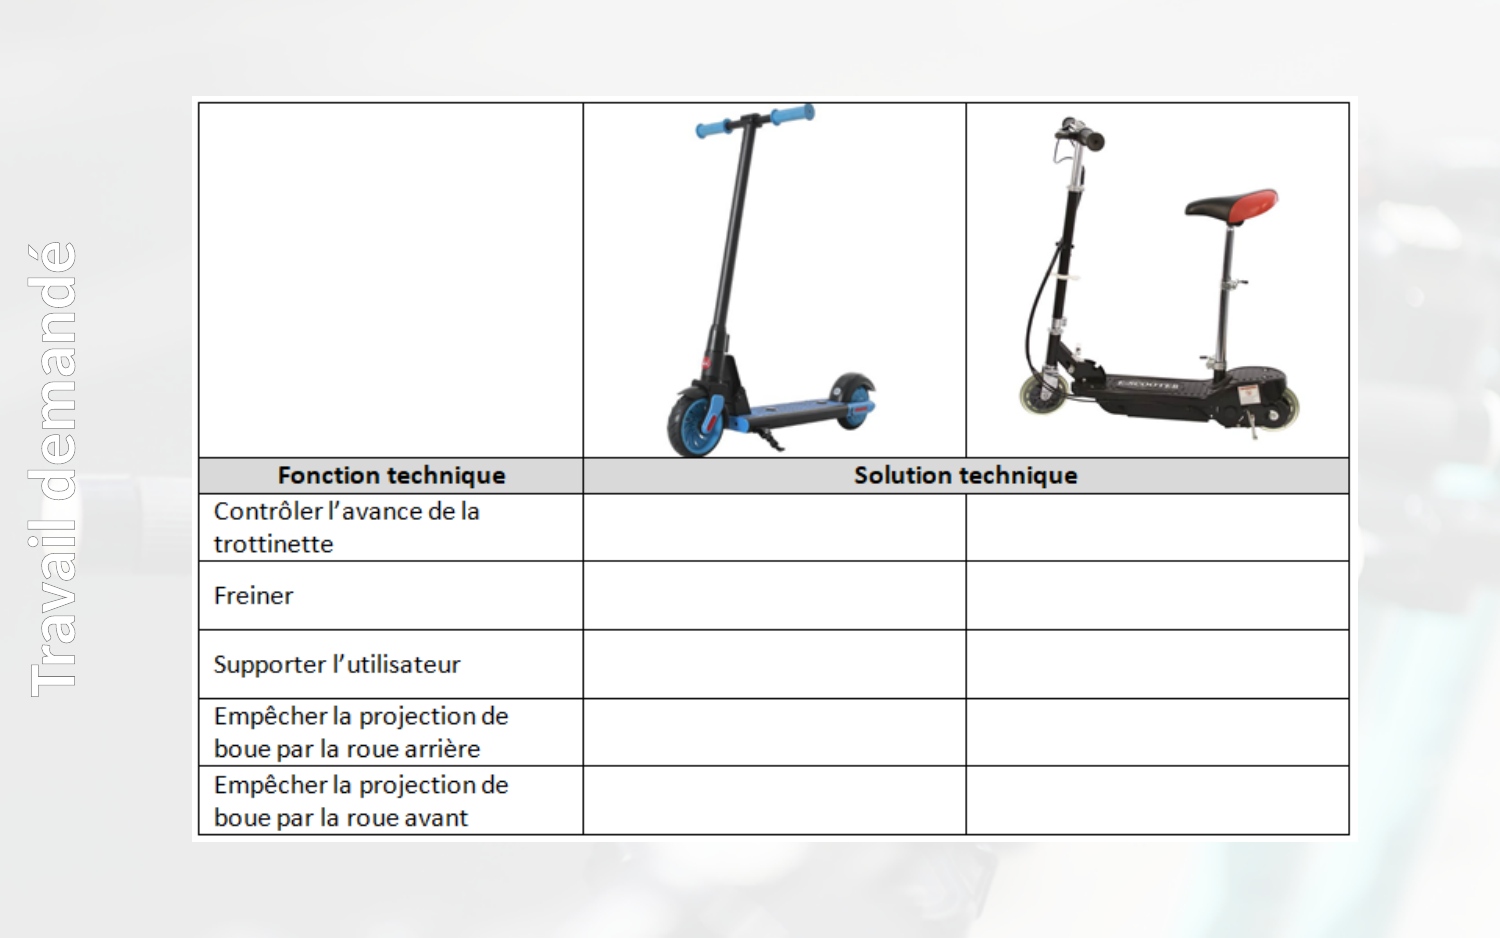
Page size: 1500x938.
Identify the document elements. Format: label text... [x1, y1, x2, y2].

picture [96, 0, 1500, 938]
text_box Travail demandé [0, 0, 96, 938]
